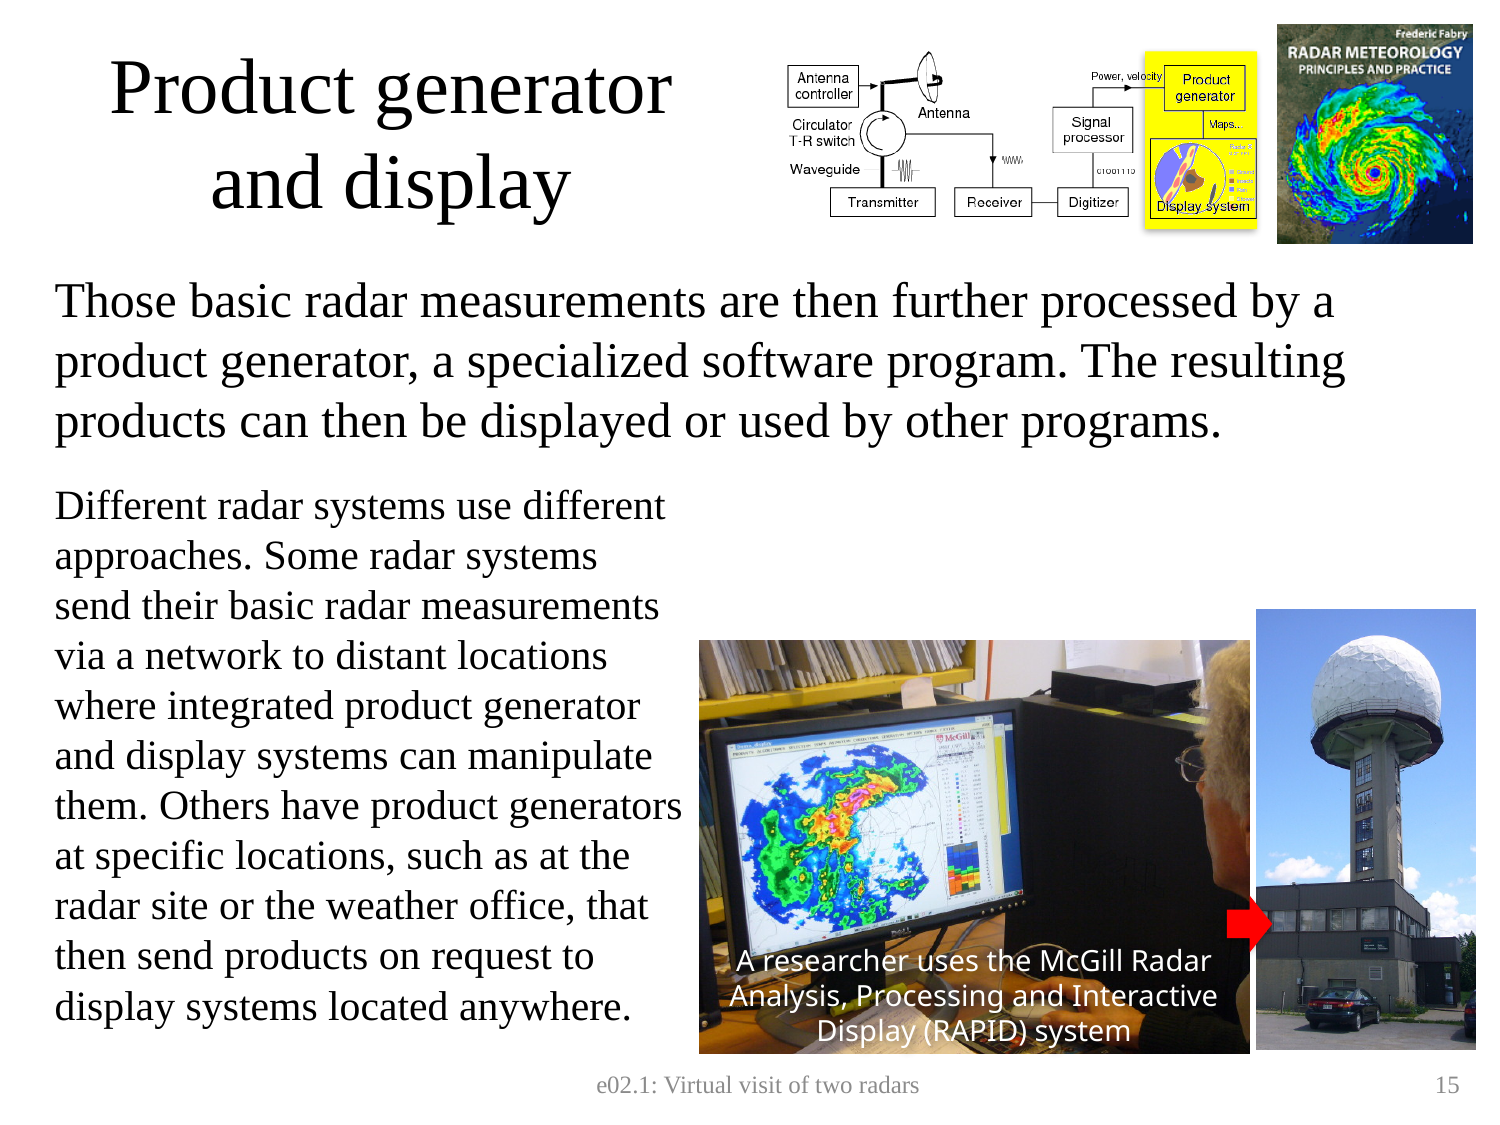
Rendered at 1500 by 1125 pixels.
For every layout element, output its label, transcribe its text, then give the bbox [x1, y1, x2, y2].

text_box Those basic radar measurements are then further processed by a product generator, a specialized software program. The resulting products can then be displayed or used by other programs. [39, 260, 1500, 462]
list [785, 51, 1258, 221]
title Product generator and display [39, 26, 744, 233]
text_box Different radar systems use different approaches. Some radar systems send their basic radar measurements via a network to distant locations where integrated product generator and display systems can manipulate them. Others have product generators at specific locations, such as at the radar site or the weather office, that then send products on request to display systems located anywhere. [39, 469, 699, 1091]
picture [698, 640, 1250, 1054]
picture [1255, 609, 1477, 1051]
slide_number 15 [1125, 1057, 1475, 1113]
footer e02.1: Virtual visit of two radars [169, 1063, 1125, 1113]
picture [1277, 24, 1473, 244]
